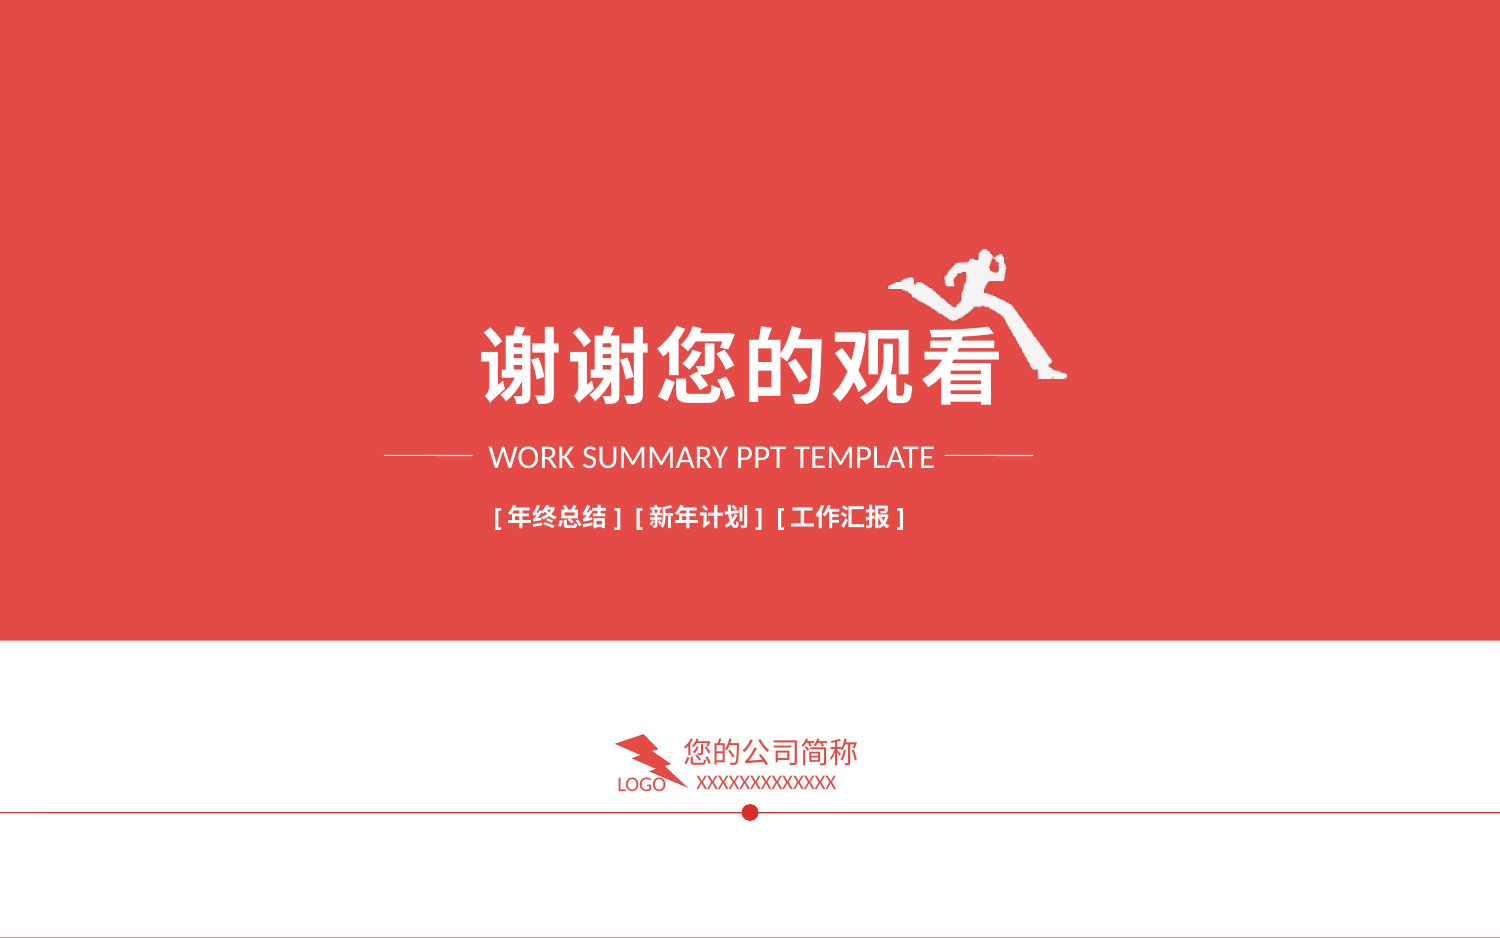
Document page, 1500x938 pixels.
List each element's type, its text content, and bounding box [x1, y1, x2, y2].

text_box [0, 813, 1500, 938]
text_box [年终总结] [新年计划] [工作汇报] [331, 494, 1067, 539]
text_box [0, 640, 1500, 812]
text_box [741, 813, 759, 821]
picture [884, 248, 1068, 379]
text_box 谢谢您的观看 [463, 306, 1019, 422]
text_box WORK SUMMARY PPT TEMPLATE [473, 427, 951, 483]
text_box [601, 726, 875, 805]
